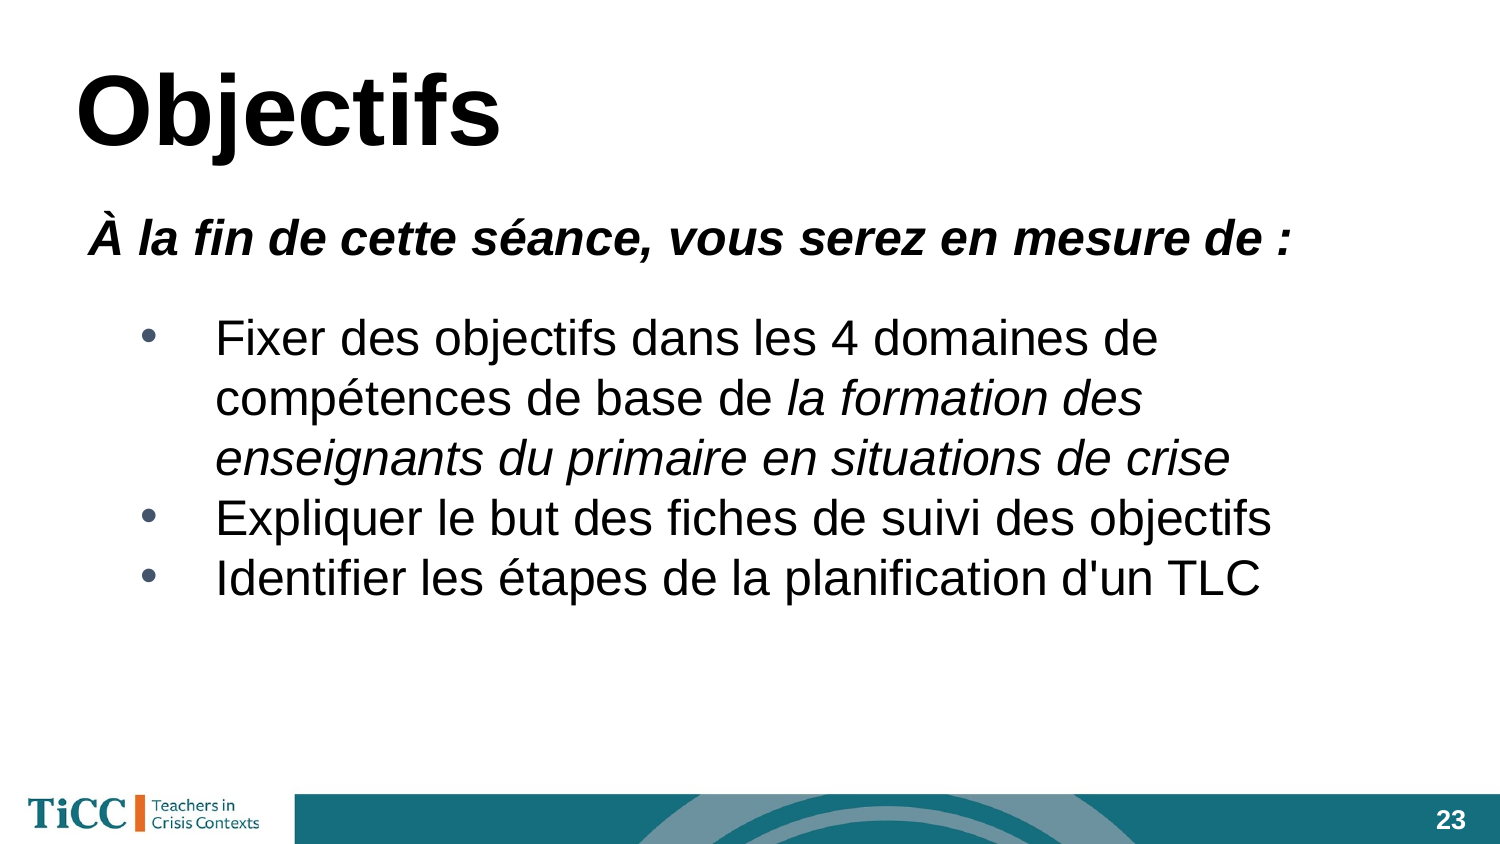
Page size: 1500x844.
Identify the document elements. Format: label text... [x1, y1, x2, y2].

list Fixer des objectifs dans les 4 domaines de compétences de base de la formation des enseignants du primaire en situations de crise Expliquer le but des fiches de suivi des objectifs Identifier les étapes de la planification d'un TLC [125, 290, 1367, 782]
text_box À la fin de cette séance, vous serez en mesure de : [60, 197, 1404, 274]
slide_number ‹#› [1390, 786, 1481, 844]
picture [0, 0, 1500, 844]
title Objectifs [60, 0, 1411, 181]
